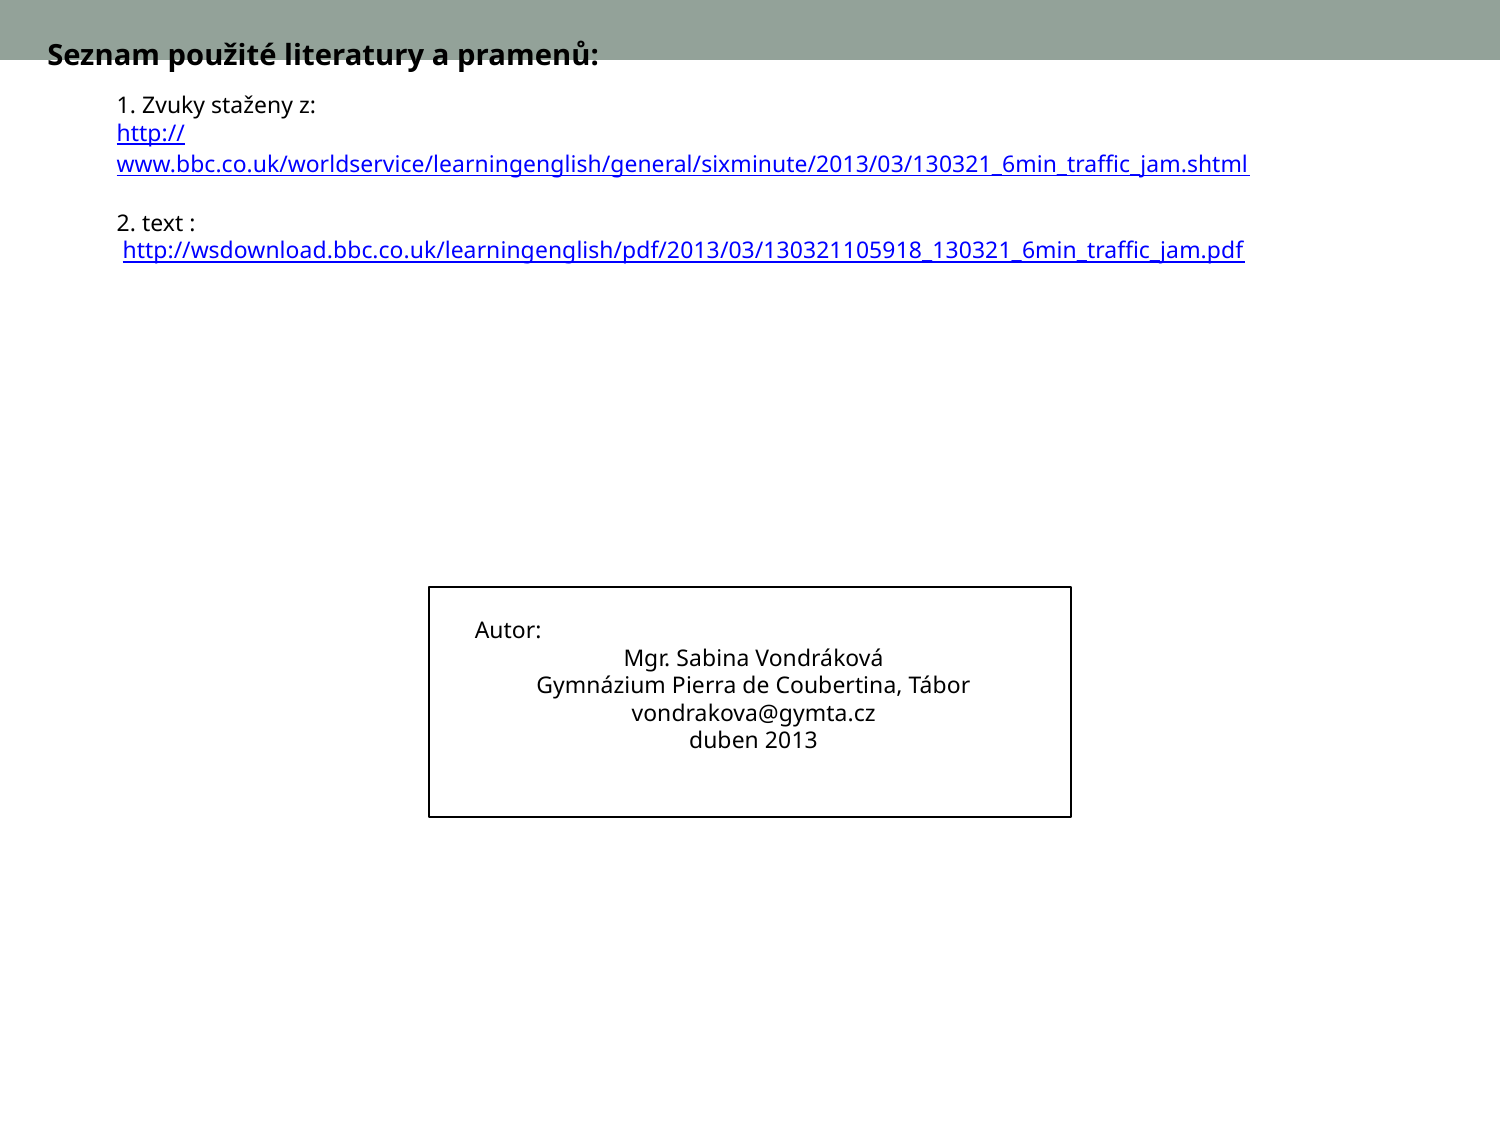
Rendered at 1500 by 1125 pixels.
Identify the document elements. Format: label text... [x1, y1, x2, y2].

text_box [427, 584, 1073, 819]
text_box Seznam použité literatury a pramenů: [33, 29, 762, 79]
text_box Autor: Mgr. Sabina Vondráková Gymnázium Pierra de Coubertina, Tábor vondrakova@gymta.cz duben 2013 [461, 609, 1047, 761]
text_box 1. Zvuky staženy z: http://www.bbc.co.uk/worldservice/learningenglish/general/sixminute/2013/03/130321_6min_traffic_jam.shtml 2. text : http://wsdownload.bbc.co.uk/learningenglish/pdf/2013/03/130321105918_130321_6min_traffic_jam.pdf [103, 84, 1329, 302]
